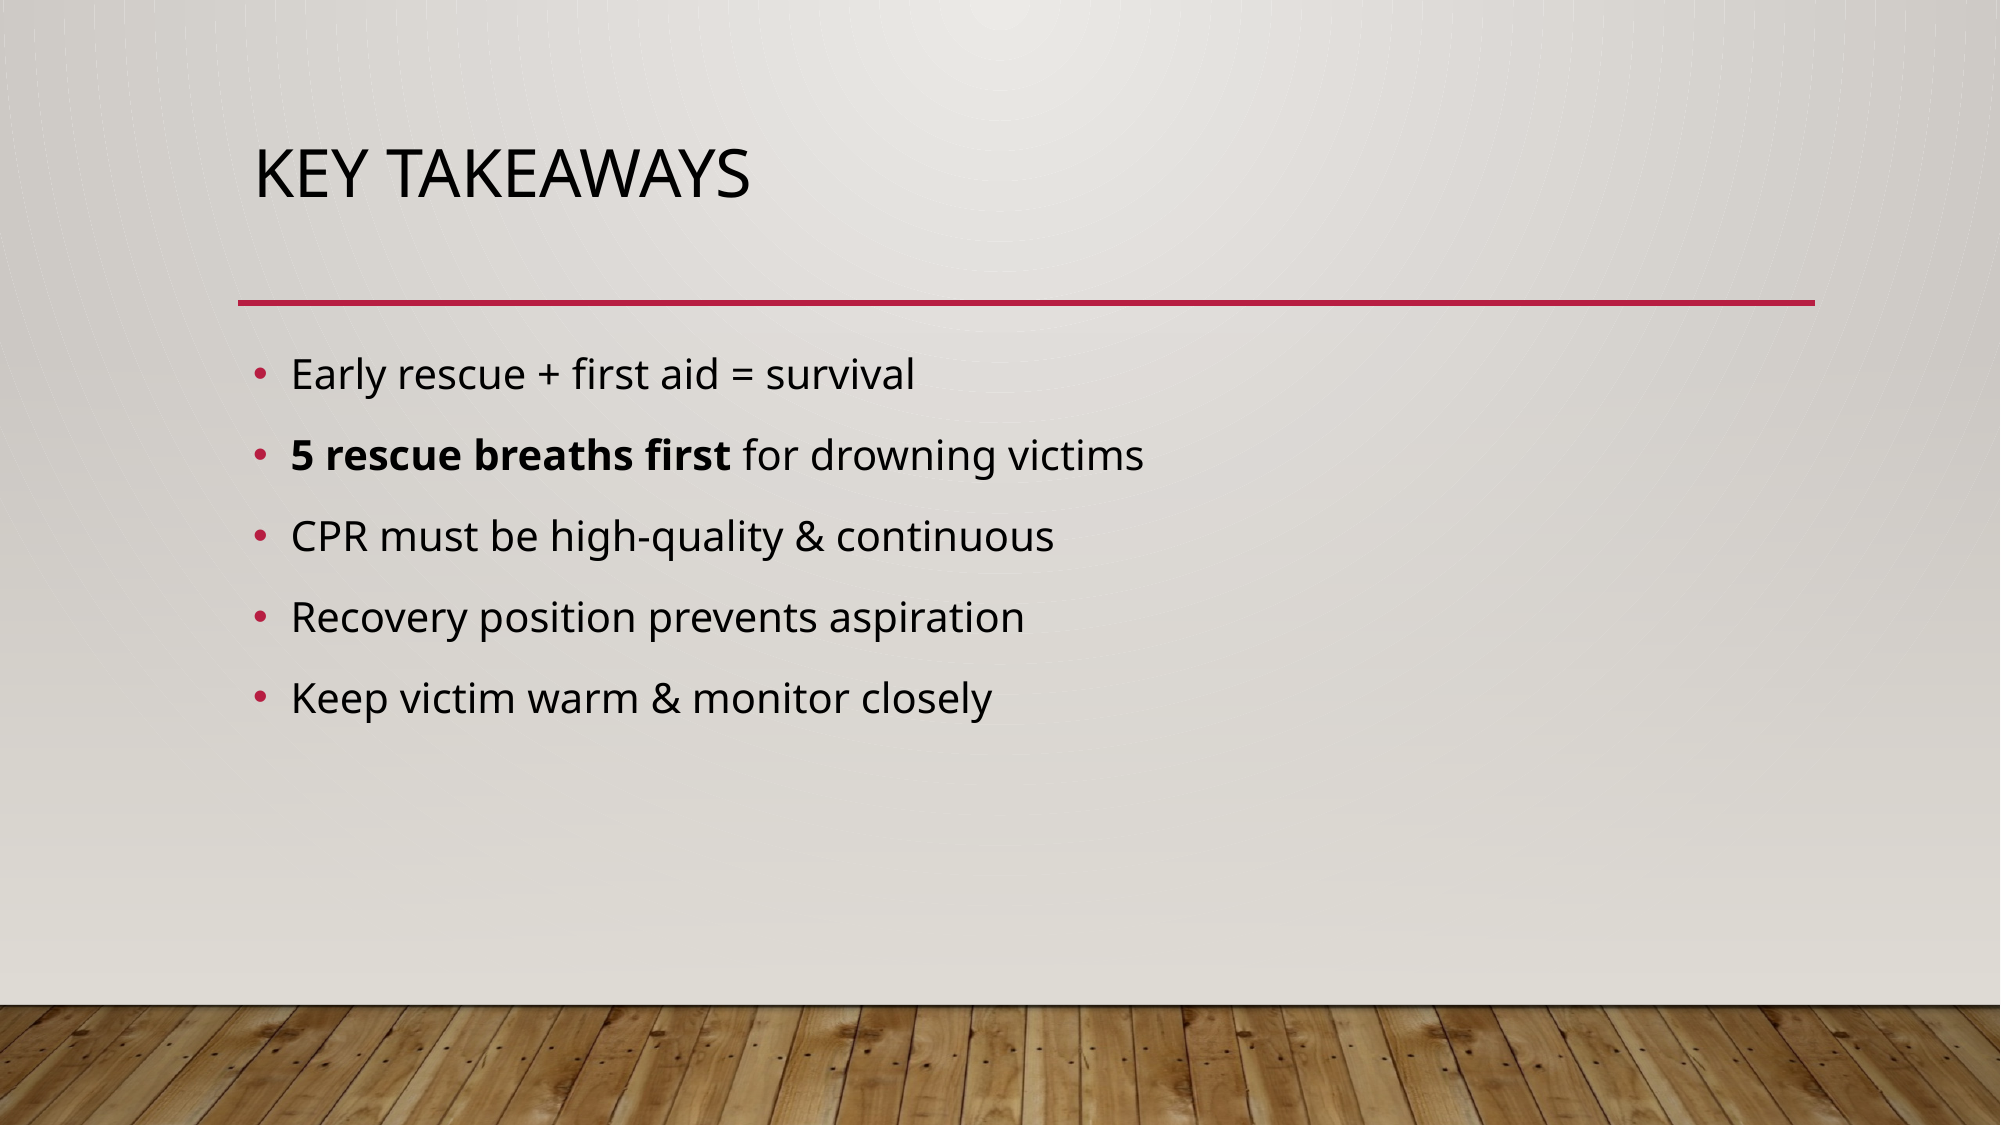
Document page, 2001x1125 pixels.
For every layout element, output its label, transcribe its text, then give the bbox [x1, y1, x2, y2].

list Early rescue + first aid = survival 5 rescue breaths first for drowning victims CPR must be high-quality & continuous Recovery position prevents aspiration Keep victim warm & monitor closely [238, 330, 1814, 897]
title Key Takeaways [238, 131, 1814, 305]
picture [0, 1005, 2000, 1125]
